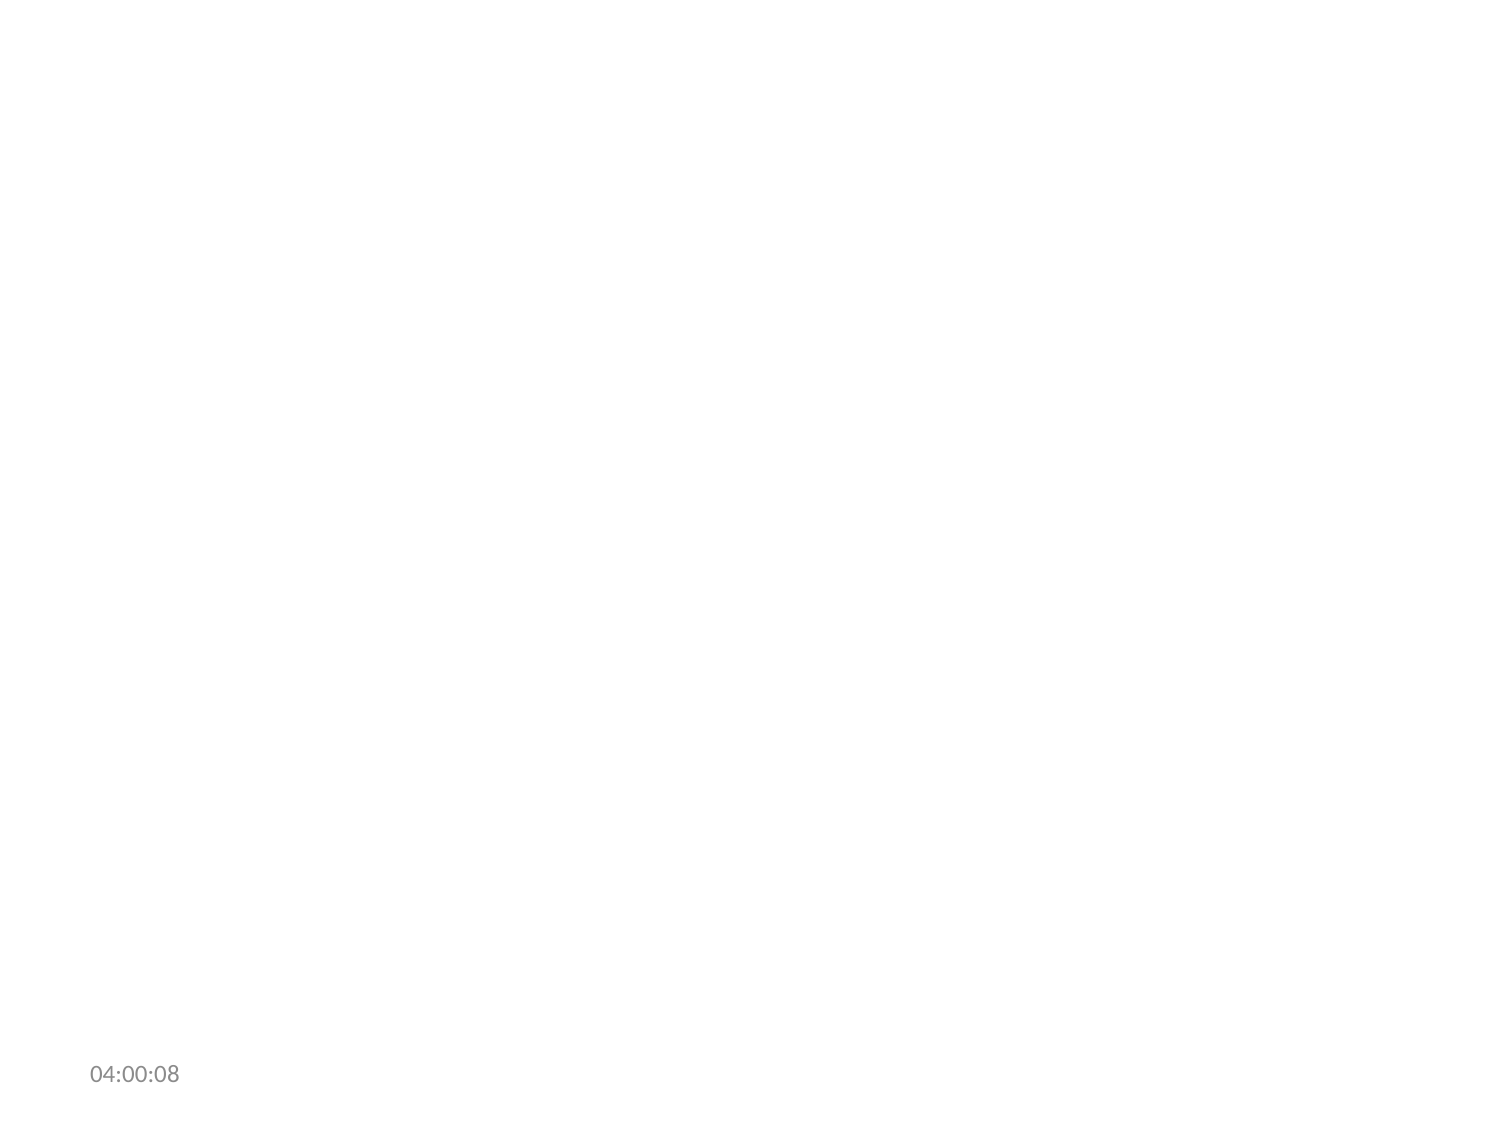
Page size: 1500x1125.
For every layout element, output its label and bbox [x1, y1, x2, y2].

slide_number [75, 1042, 425, 1103]
